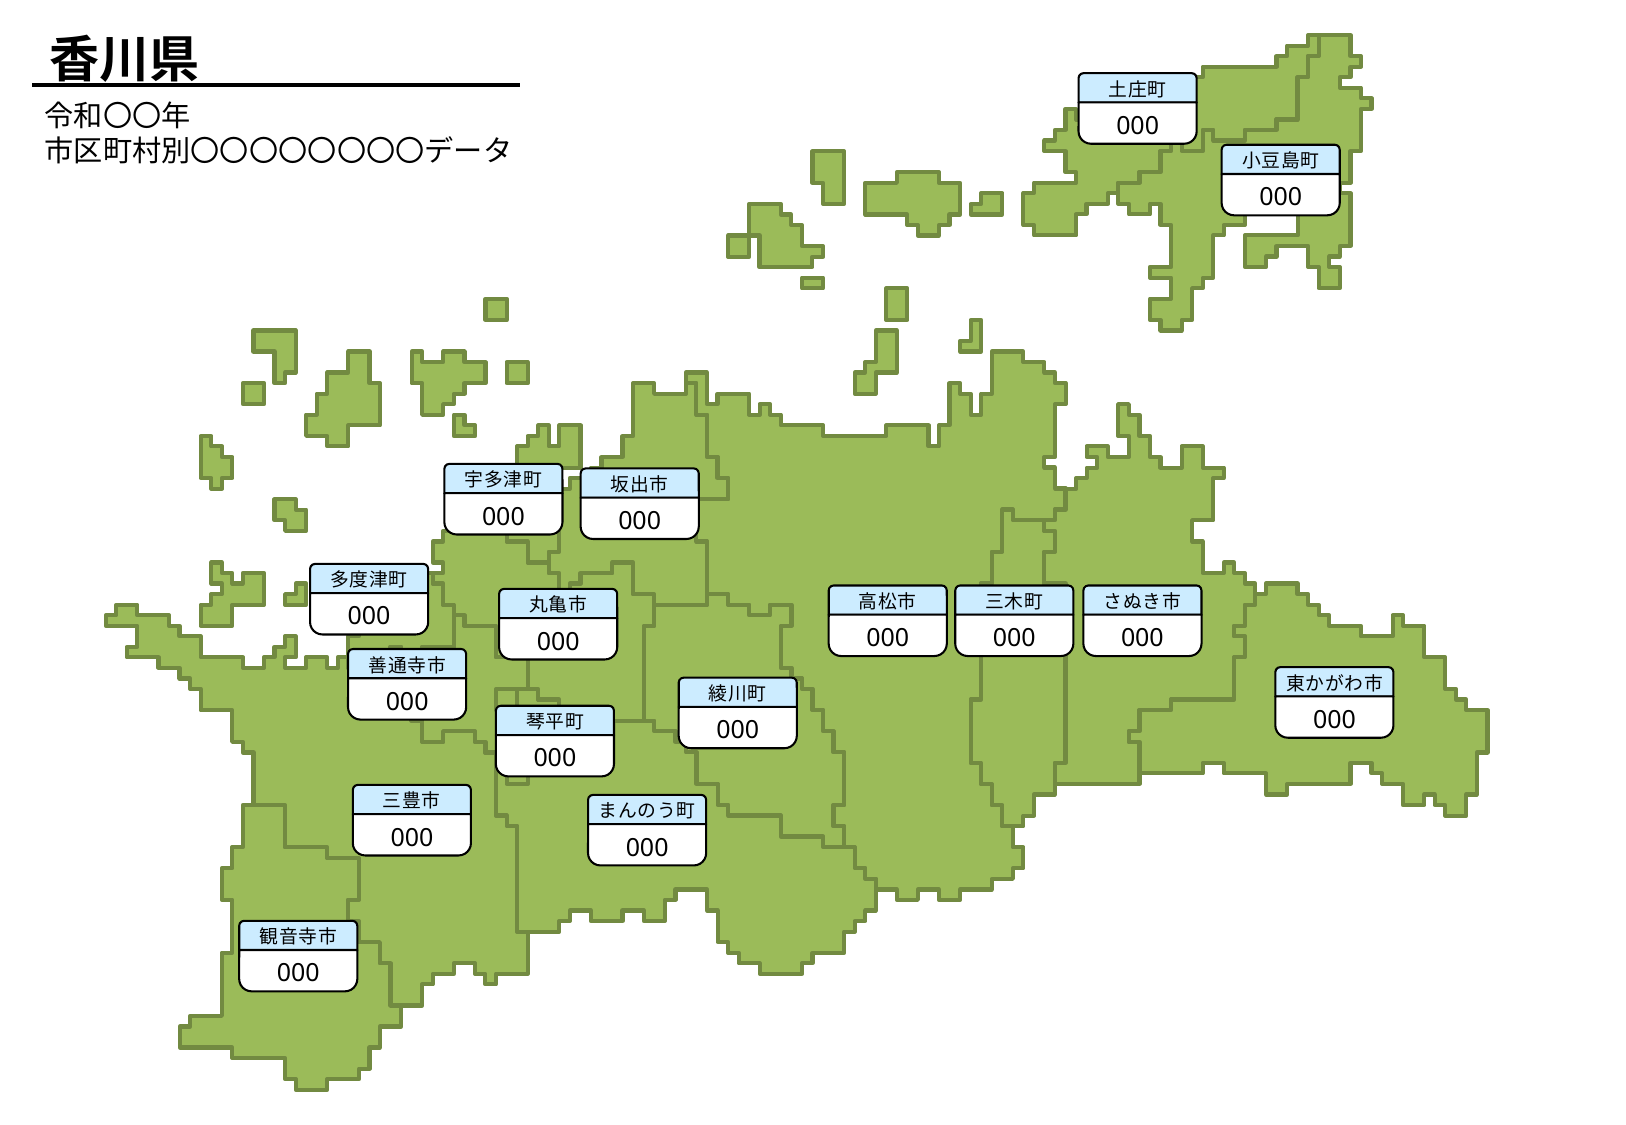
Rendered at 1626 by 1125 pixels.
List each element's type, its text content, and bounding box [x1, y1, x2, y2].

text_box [1275, 666, 1394, 738]
text_box 令和〇〇年 市区町村別〇〇〇〇〇〇〇〇データ [29, 89, 100, 175]
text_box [105, 34, 1488, 1091]
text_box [238, 920, 358, 992]
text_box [587, 794, 707, 866]
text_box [1221, 144, 1340, 216]
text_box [444, 463, 563, 535]
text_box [309, 563, 429, 635]
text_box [1083, 585, 1202, 657]
text_box 香川県 [34, 20, 215, 83]
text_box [678, 677, 798, 749]
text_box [1078, 72, 1197, 145]
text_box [347, 648, 467, 720]
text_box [828, 585, 948, 657]
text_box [498, 588, 618, 660]
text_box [495, 705, 615, 777]
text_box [580, 468, 700, 540]
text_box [955, 585, 1074, 657]
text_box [352, 784, 472, 856]
